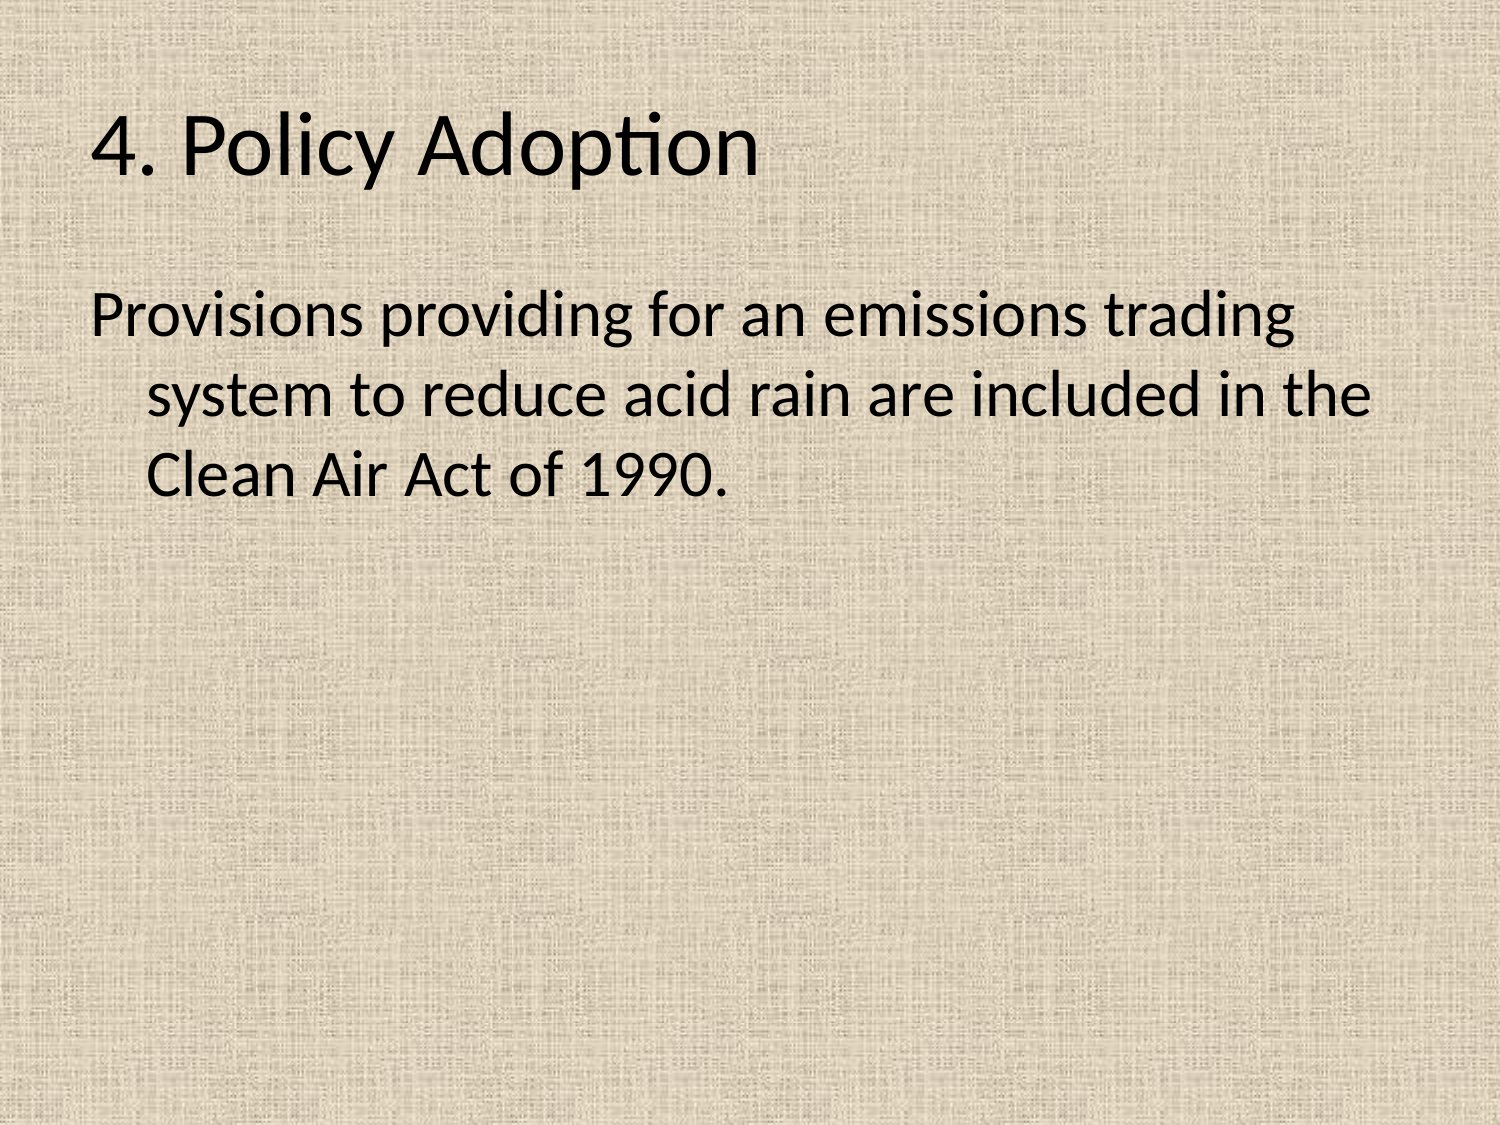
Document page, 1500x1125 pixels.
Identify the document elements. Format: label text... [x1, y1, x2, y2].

list Provisions providing for an emissions trading system to reduce acid rain are included in the Clean Air Act of 1990. [75, 262, 1425, 1005]
title 4. Policy Adoption [75, 45, 1425, 233]
picture [0, 0, 1500, 1125]
